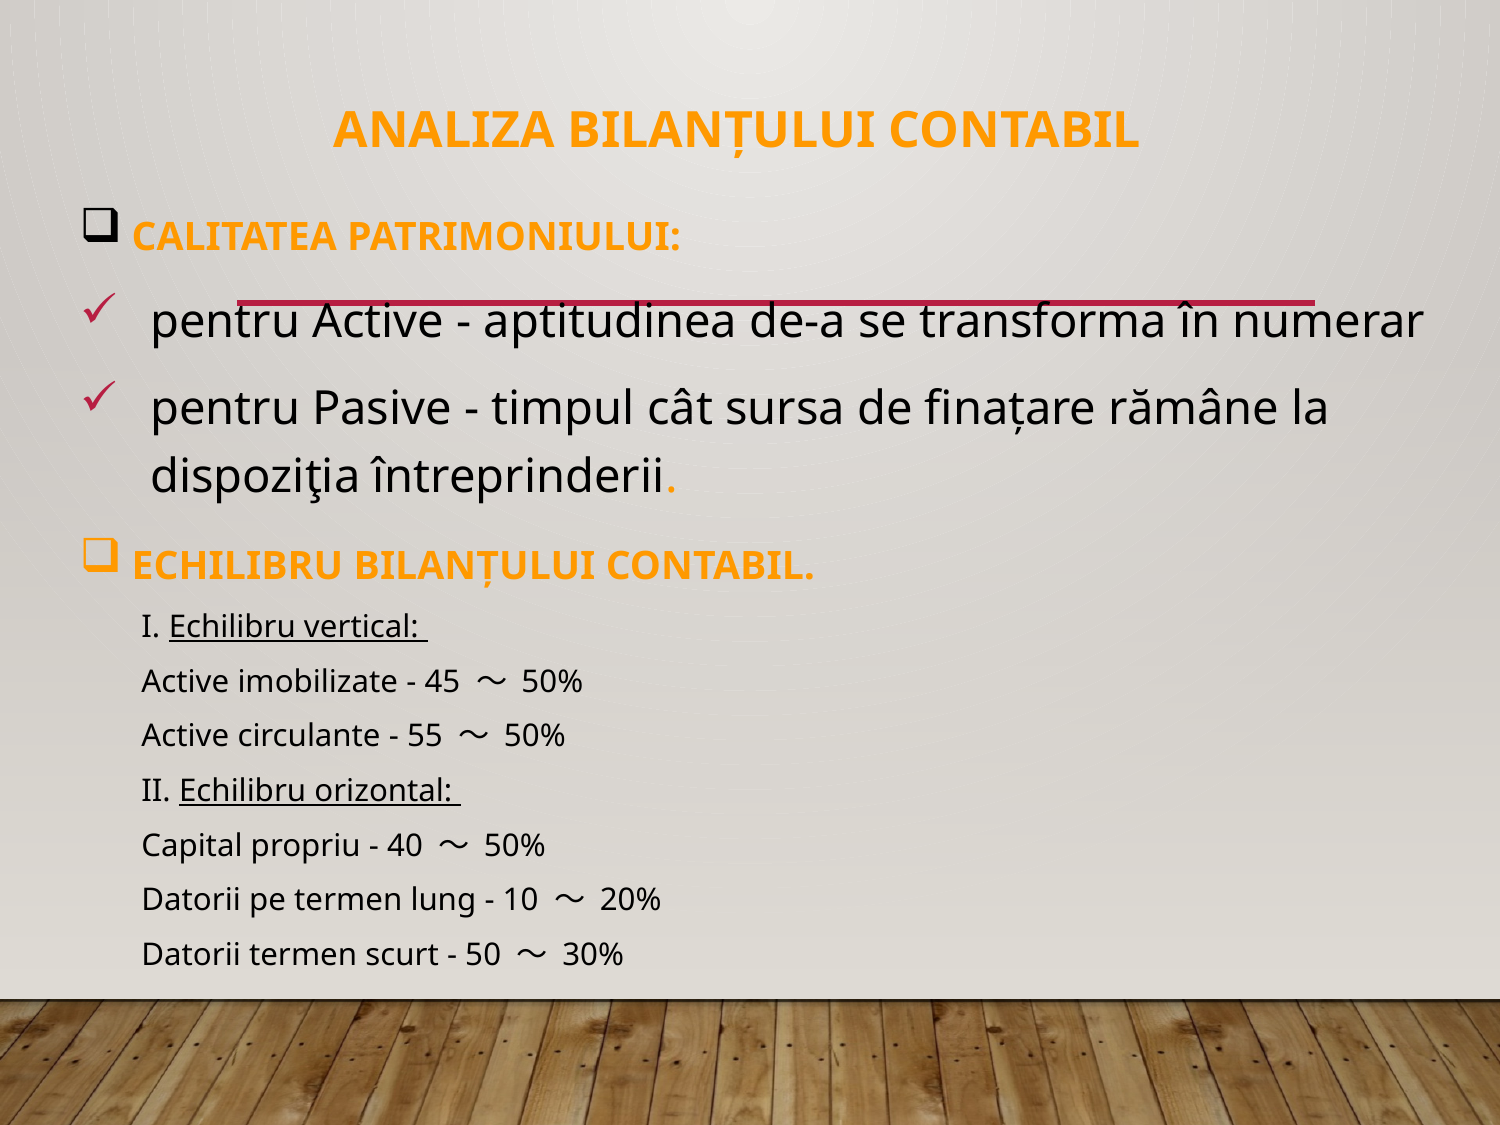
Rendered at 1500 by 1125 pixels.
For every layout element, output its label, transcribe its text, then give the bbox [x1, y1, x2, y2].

picture [0, 999, 1500, 1125]
list CALITATEA PATRIMONIULUI: pentru Active - aptitudinea de-a se transforma în numerar pentru Pasive - timpul cât sursa de finațare rămâne la dispoziţia întreprinderii. ECHILIBRU BILANȚULUI CONTABIL. I. Echilibru vertical: Active imobilizate - 45 ～ 50% Active circulante - 55 ～ 50% II. Echilibru orizontal: Capital propriu - 40 ～ 50% Datorii pe termen lung - 10 ～ 20% Datorii termen scurt - 50 ～ 30% [64, 184, 1459, 988]
text_box ANALIZA BILANȚULUI CONTABIL [123, 90, 1365, 165]
